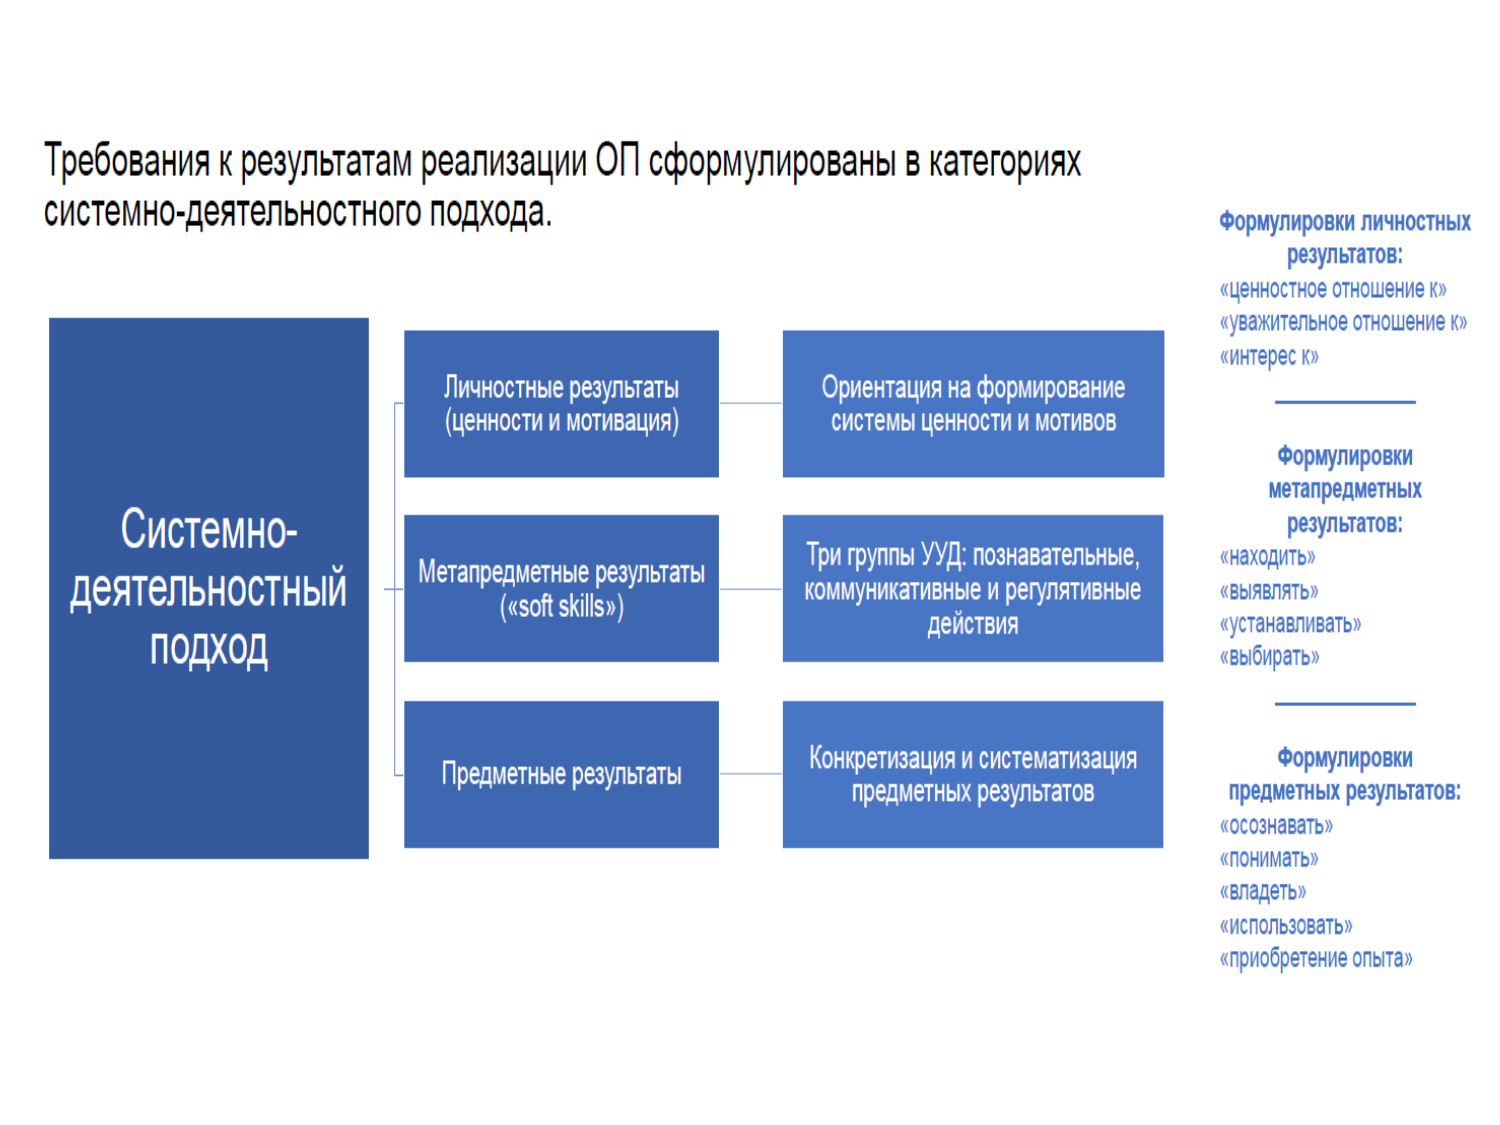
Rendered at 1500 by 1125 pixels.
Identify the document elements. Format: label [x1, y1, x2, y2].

picture [0, 113, 1500, 1046]
